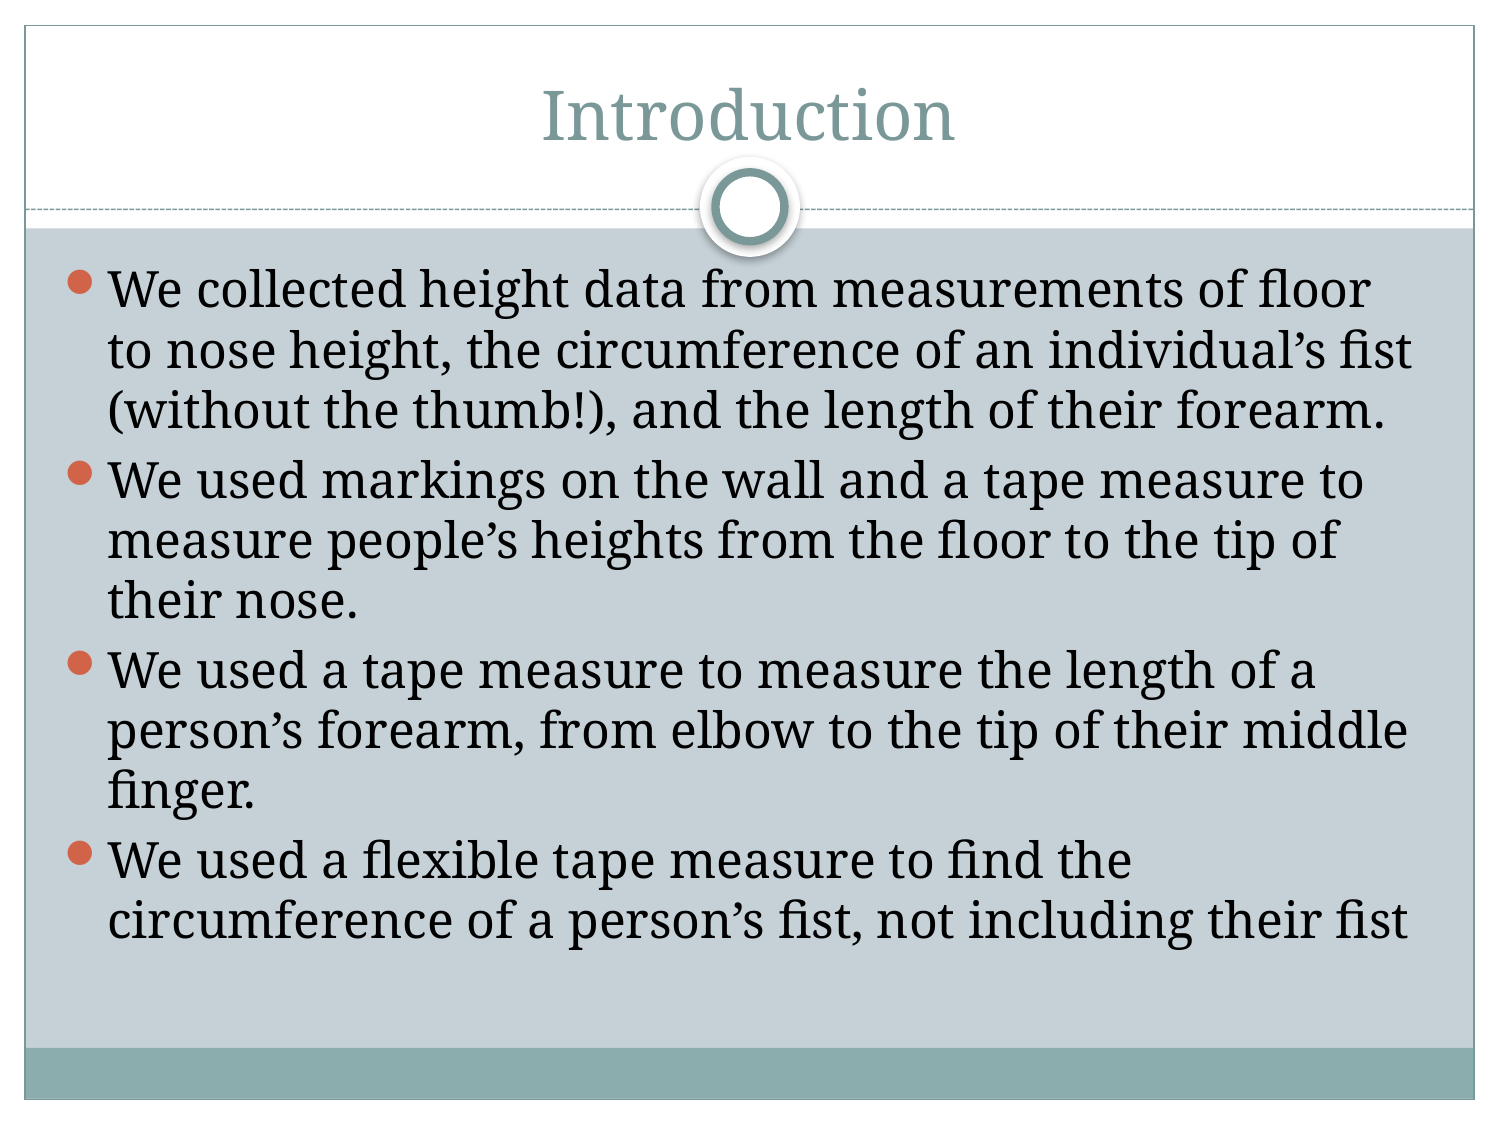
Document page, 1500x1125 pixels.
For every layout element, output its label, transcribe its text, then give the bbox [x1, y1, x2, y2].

list We collected height data from measurements of floor to nose height, the circumference of an individual’s fist (without the thumb!), and the length of their forearm. We used markings on the wall and a tape measure to measure people’s heights from the floor to the tip of their nose. We used a tape measure to measure the length of a person’s forearm, from elbow to the tip of their middle finger. We used a flexible tape measure to find the circumference of a person’s fist, not including their fist [49, 250, 1445, 1001]
title Introduction [49, 37, 1450, 162]
